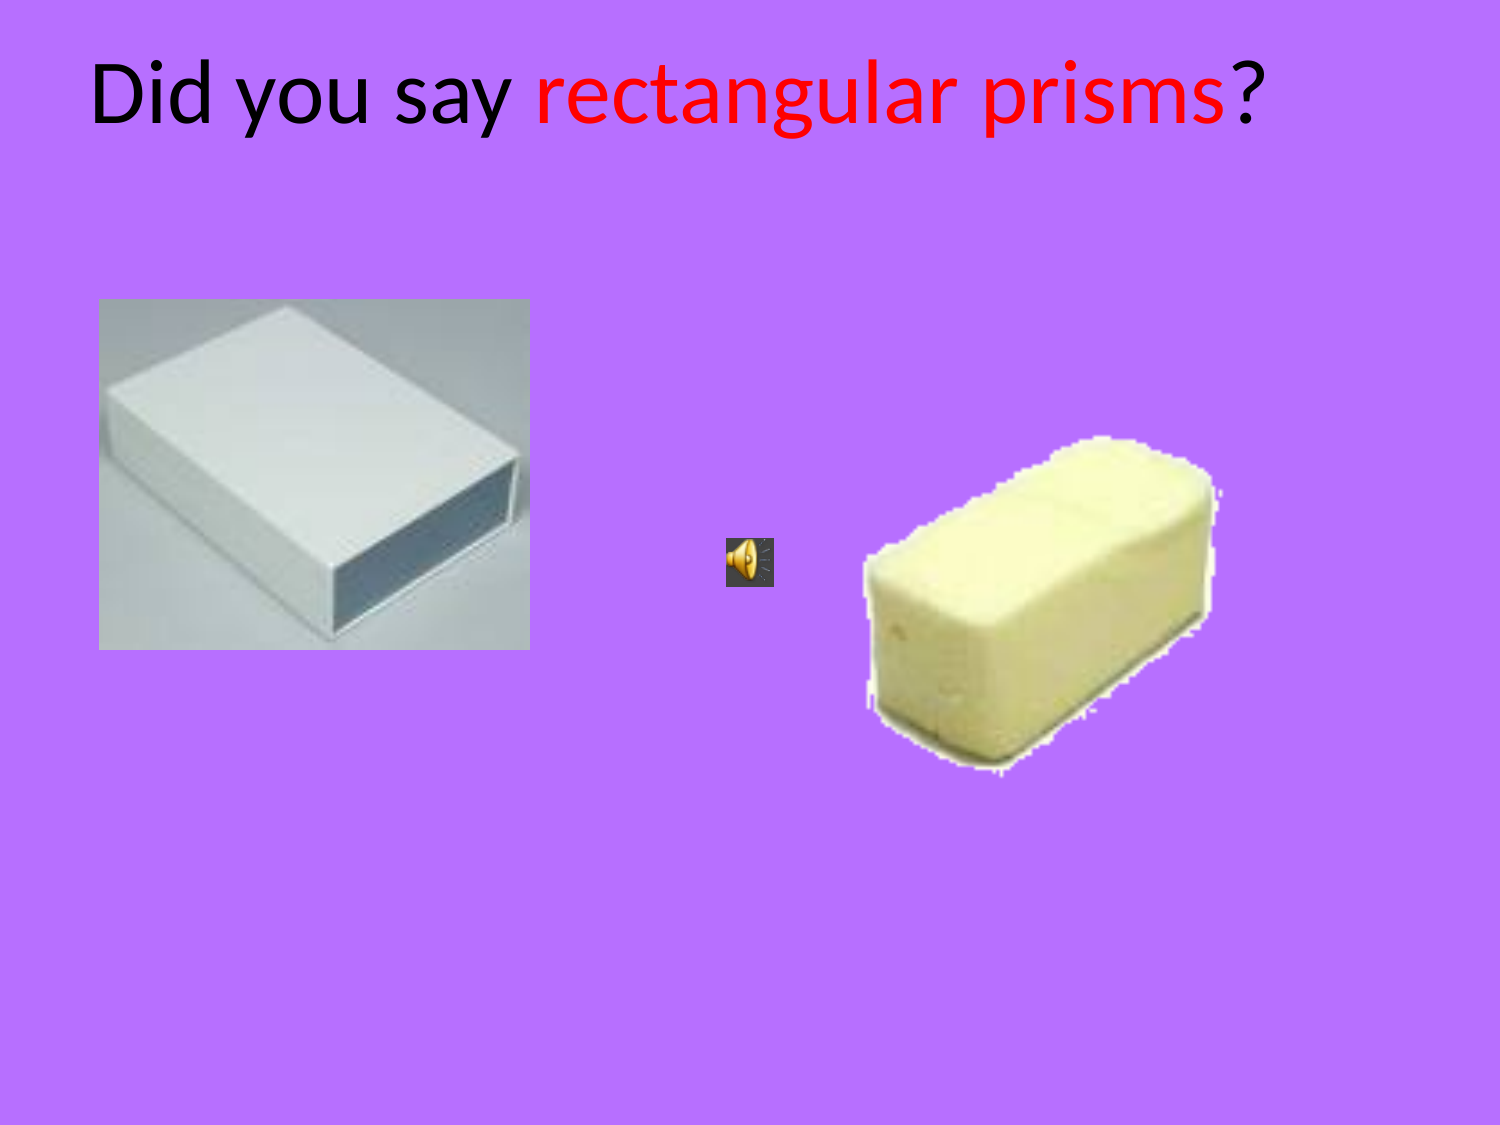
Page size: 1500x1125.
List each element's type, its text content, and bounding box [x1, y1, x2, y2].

picture [824, 412, 1238, 783]
text_box Did you say rectangular prisms? [75, 24, 1400, 150]
picture [99, 299, 530, 651]
picture [724, 537, 776, 588]
